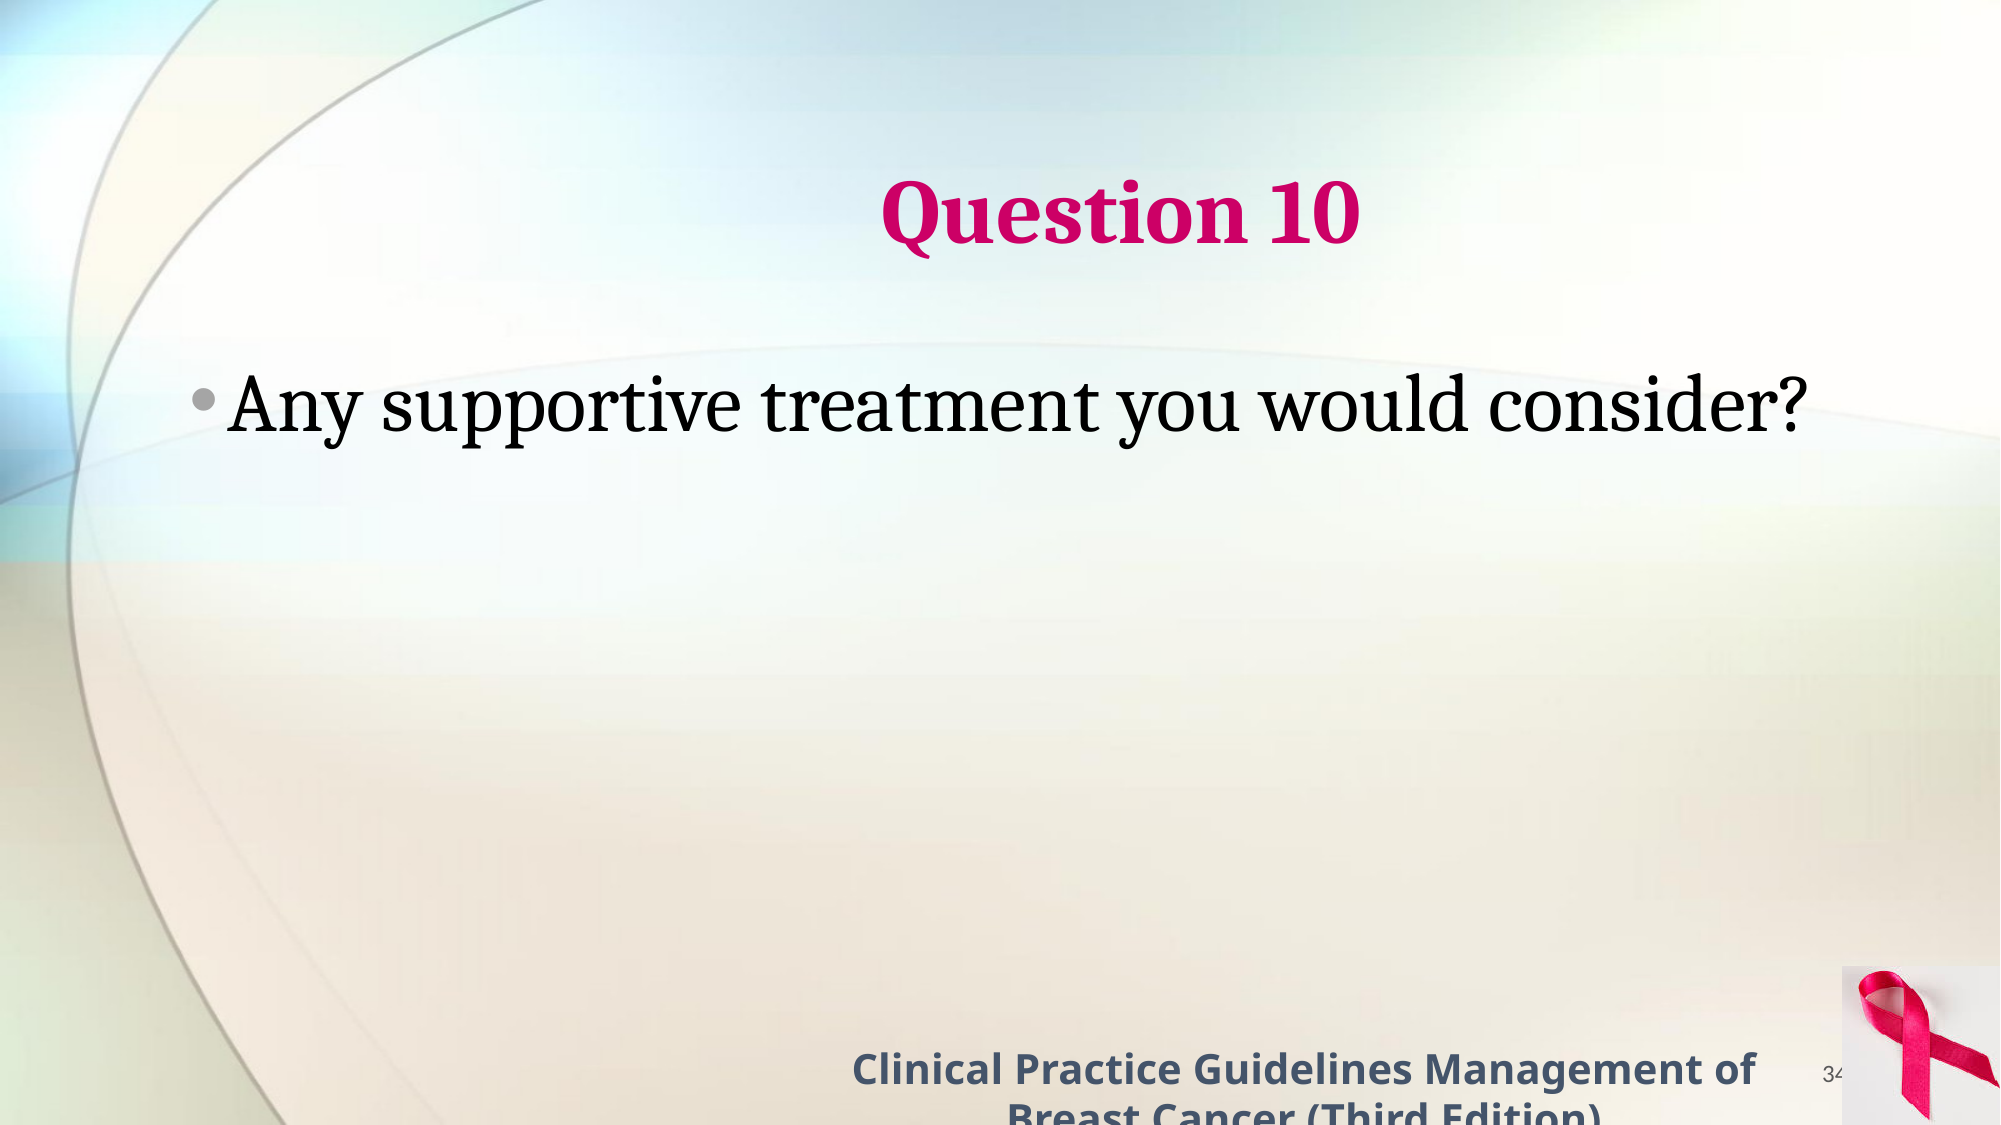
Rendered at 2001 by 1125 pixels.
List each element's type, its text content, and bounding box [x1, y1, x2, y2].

picture [0, 0, 2001, 1125]
text_box Clinical Practice Guidelines Management of Breast Cancer (Third Edition) [788, 1035, 1820, 1125]
title Question 10 [381, 98, 1863, 316]
slide_number 34 [1820, 1042, 1832, 1103]
list Any supportive treatment you would consider? [174, 340, 1843, 1009]
